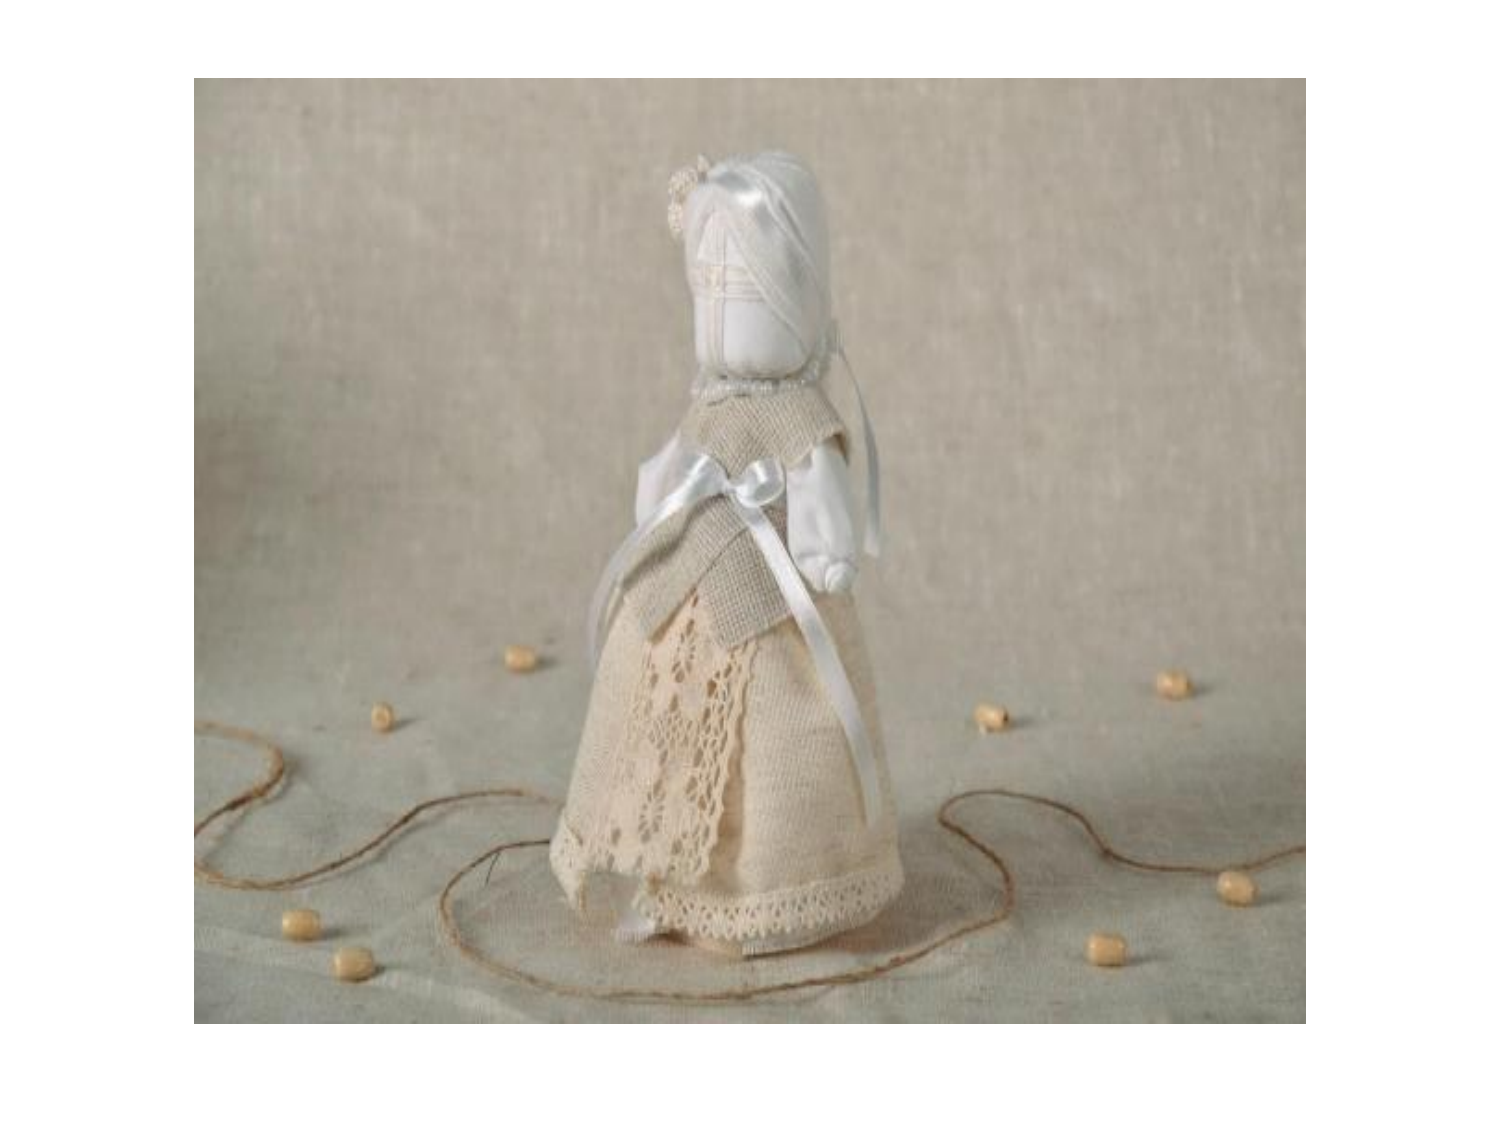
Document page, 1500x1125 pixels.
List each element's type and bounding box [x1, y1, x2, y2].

list [194, 77, 1306, 1024]
